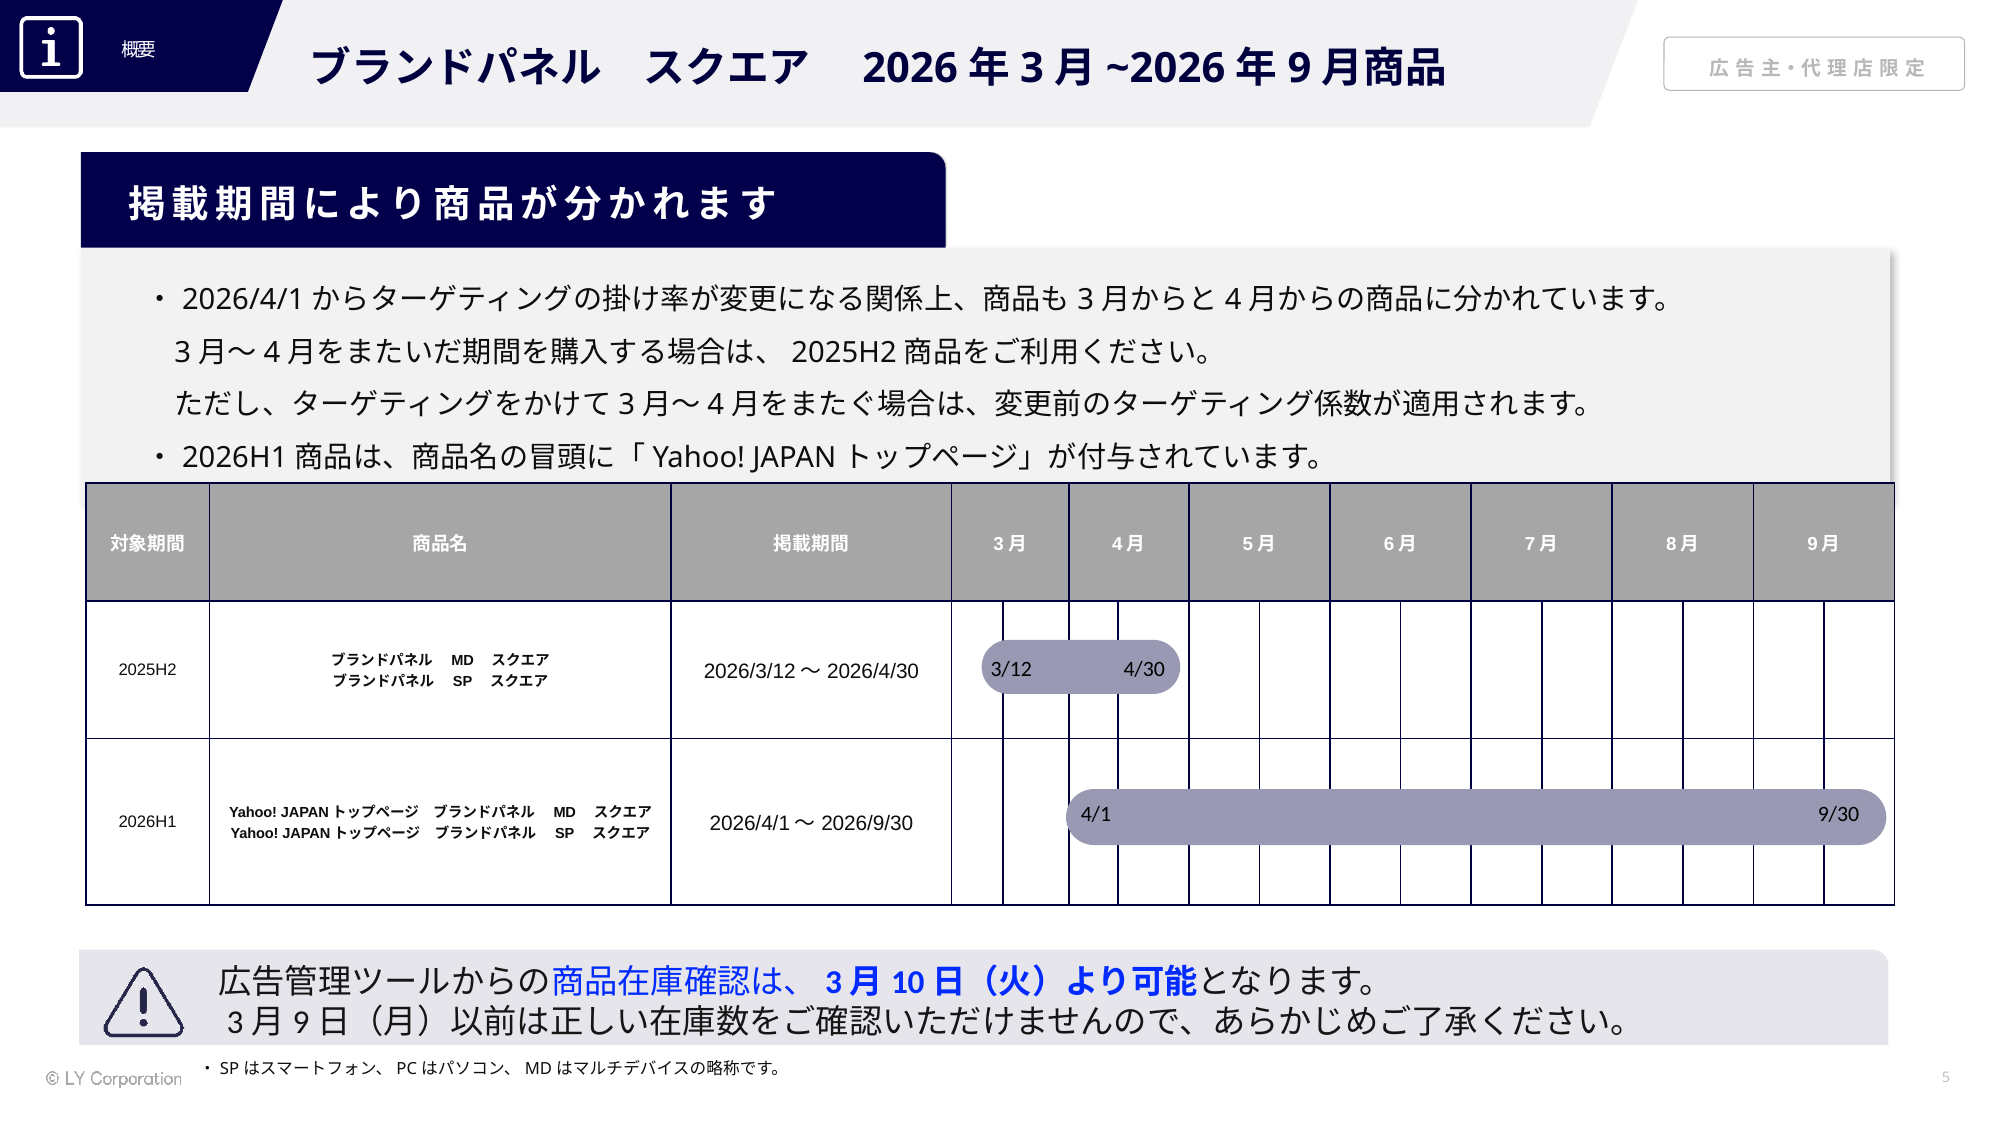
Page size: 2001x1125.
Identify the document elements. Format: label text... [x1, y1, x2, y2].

table_cell [1401, 739, 1470, 788]
table_header 6月 [1331, 484, 1470, 600]
table_cell [1543, 739, 1611, 788]
table_cell 2026H1 [87, 739, 209, 904]
table_header 5月 [1190, 484, 1329, 600]
text_box 掲載期間により商品が分かれます [79, 151, 947, 249]
table_cell [1331, 739, 1400, 788]
table_cell [1543, 602, 1611, 738]
table_cell [1260, 602, 1329, 738]
table_cell [1684, 847, 1753, 904]
table_cell [1119, 689, 1188, 738]
table_cell [1070, 602, 1117, 638]
text_box 概要 [97, 13, 180, 81]
table_cell [1331, 847, 1400, 904]
table_cell 2026/4/1～2026/9/30 [672, 739, 951, 904]
table_cell [1004, 602, 1068, 639]
table_header 4月 [1070, 484, 1188, 600]
text_box 3/12 [975, 646, 1073, 688]
table_cell [1119, 602, 1188, 647]
table_cell [1684, 602, 1753, 738]
table_cell [1472, 847, 1541, 904]
table_cell [1472, 602, 1541, 738]
picture [97, 960, 189, 1045]
table_cell [1119, 847, 1188, 904]
list ブランドパネル スクエア 2026年3月~2026年9月商品 [309, 41, 1645, 97]
text_box [989, 638, 1174, 695]
table_cell [1754, 602, 1823, 738]
table_header 掲載期間 [672, 484, 951, 600]
table_header 3月 [952, 484, 1068, 600]
text_box ・SPはスマートフォン、PCはパソコン、MDはマルチデバイスの略称です。 [184, 1048, 799, 1108]
text_box 4/1 [1066, 792, 1178, 834]
text_box 9/30 [1803, 792, 1915, 834]
table_cell [1754, 739, 1823, 788]
table_cell Yahoo! JAPANトップページ ブランドパネル MD スクエア Yahoo! JAPANトップページ ブランドパネル SP スクエア [210, 739, 670, 904]
table_cell [1190, 847, 1259, 904]
table_cell [1190, 739, 1259, 788]
picture [46, 1071, 181, 1088]
table_header 8月 [1613, 484, 1753, 600]
table_cell [1070, 695, 1117, 738]
table_header 商品名 [210, 484, 670, 600]
table_cell [1613, 602, 1682, 738]
text_box [1070, 788, 1882, 847]
table_cell [1004, 739, 1068, 904]
table_cell [1825, 602, 1894, 738]
table_header 対象期間 [87, 484, 209, 600]
table_cell [1119, 739, 1188, 788]
table_cell [1070, 835, 1117, 904]
table_cell [1260, 739, 1329, 788]
table_cell [1260, 847, 1329, 904]
text_box ・2026/4/1からターゲティングの掛け率が変更になる関係上、商品も3月からと4月からの商品に分かれています。 3月～4月をまたいだ期間を購入する場合は、2025H2商品をご利用ください。 ただし、ターゲティングをかけて3月～4月をまたぐ場合は、変更前のターゲティング係数が適用されます。 ・2026H1商品は、商品名の冒頭に「Yahoo! JAPANトップページ」が付与されています。 [80, 247, 1891, 505]
table_cell 2025H2 [87, 602, 209, 738]
picture [9, 5, 92, 87]
table_cell 2026/3/12～2026/4/30 [672, 602, 951, 738]
table_cell [1401, 847, 1470, 904]
table_cell [1754, 847, 1823, 904]
table_cell ブランドパネル MD スクエア ブランドパネル SP スクエア [210, 602, 670, 738]
table_cell [1613, 739, 1682, 788]
table_cell [1543, 847, 1611, 904]
table_cell [1331, 602, 1400, 738]
text_box 4/30 [1108, 647, 1192, 689]
table_cell [1190, 602, 1259, 738]
text_box 広告管理ツールからの商品在庫確認は、3月10日（火）より可能となります。 3月9日（月）以前は正しい在庫数をご確認いただけませんので、あらかじめご了承ください。 [78, 948, 1890, 1046]
table_cell [1825, 834, 1894, 904]
table_cell [952, 739, 1002, 904]
table_header 7月 [1472, 484, 1611, 600]
table_cell [1004, 695, 1068, 738]
table_cell [1613, 847, 1682, 904]
table_header 9月 [1754, 484, 1894, 600]
table_cell [1070, 739, 1117, 792]
table_cell [952, 602, 1002, 738]
table_cell [1401, 602, 1470, 738]
table_cell [1684, 739, 1753, 788]
table_cell [1825, 739, 1894, 792]
table_cell [1472, 739, 1541, 788]
